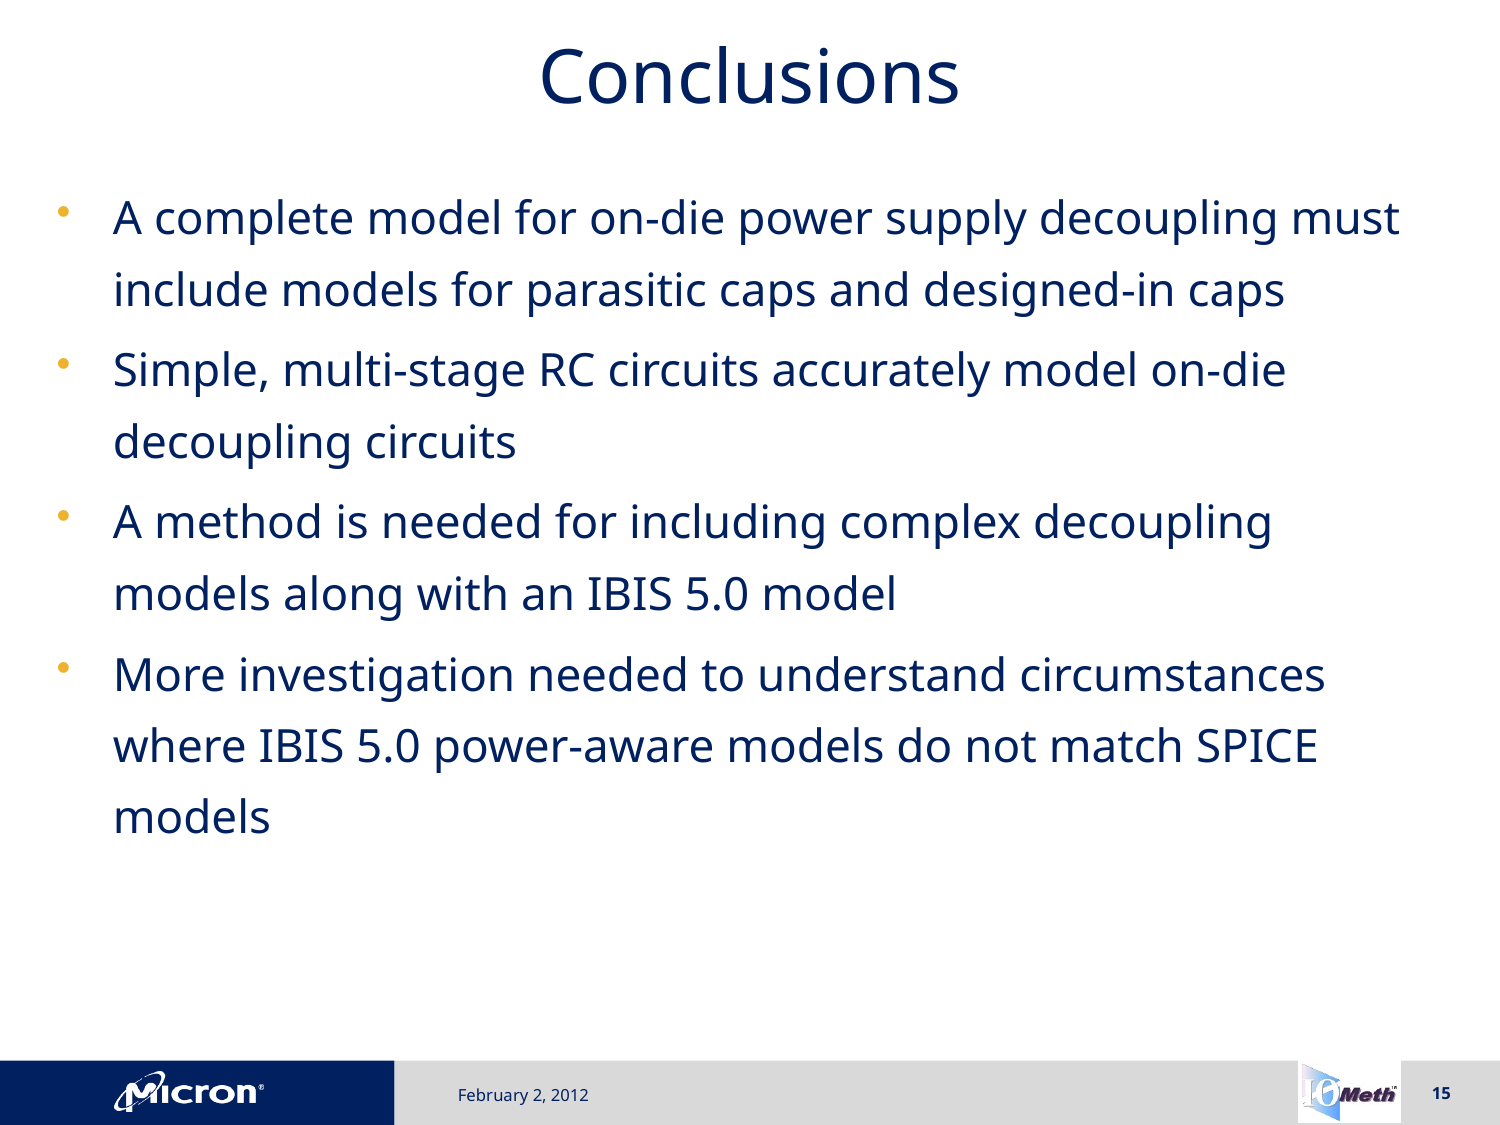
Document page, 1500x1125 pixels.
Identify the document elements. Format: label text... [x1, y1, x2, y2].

picture [1298, 1060, 1401, 1123]
list A complete model for on-die power supply decoupling must include models for parasitic caps and designed-in caps Simple, multi-stage RC circuits accurately model on-die decoupling circuits A method is needed for including complex decoupling models along with an IBIS 5.0 model More investigation needed to understand circumstances where IBIS 5.0 power-aware models do not match SPICE models [41, 164, 1427, 959]
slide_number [442, 1065, 750, 1125]
title Conclusions [0, 0, 1500, 147]
picture [114, 1071, 264, 1112]
